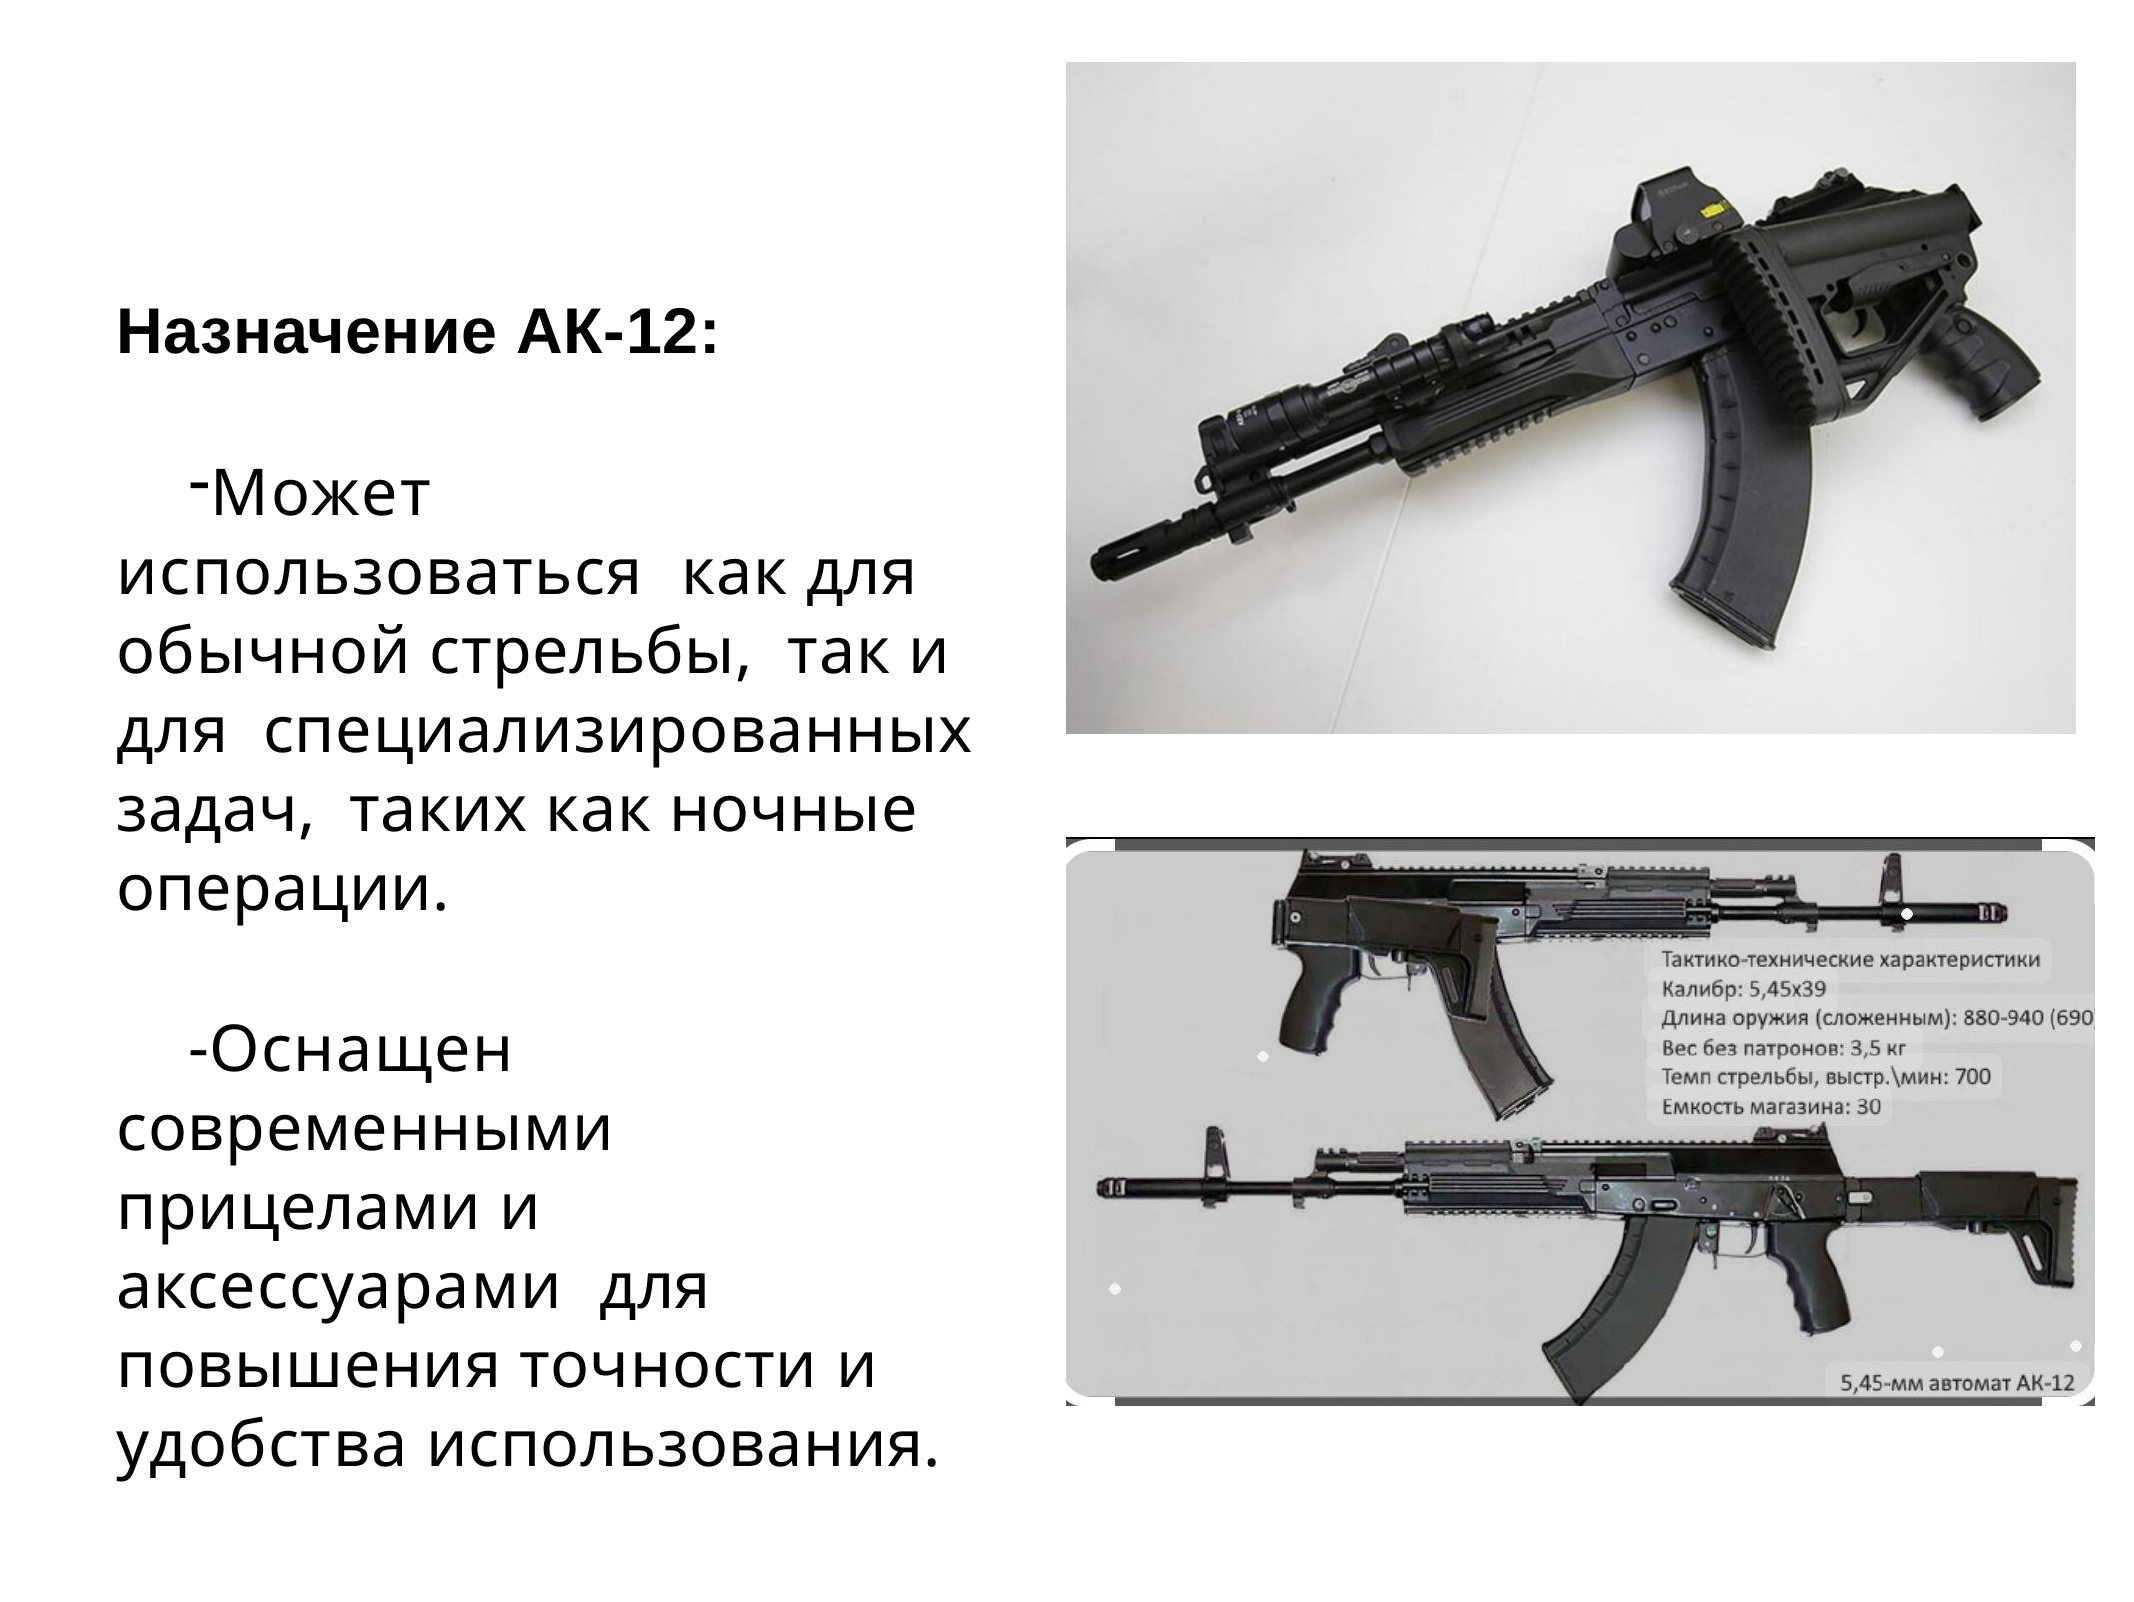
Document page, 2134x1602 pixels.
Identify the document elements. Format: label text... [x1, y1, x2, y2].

picture [1066, 836, 2096, 1406]
picture [1066, 62, 2077, 734]
text_box Назначение АК-12: Может использоваться как для обычной стрельбы, так и для специализированных задач, таких как ночные операции. Оснащен современными прицелами и аксессуарами для повышения точности и удобства использования. [114, 286, 989, 1480]
